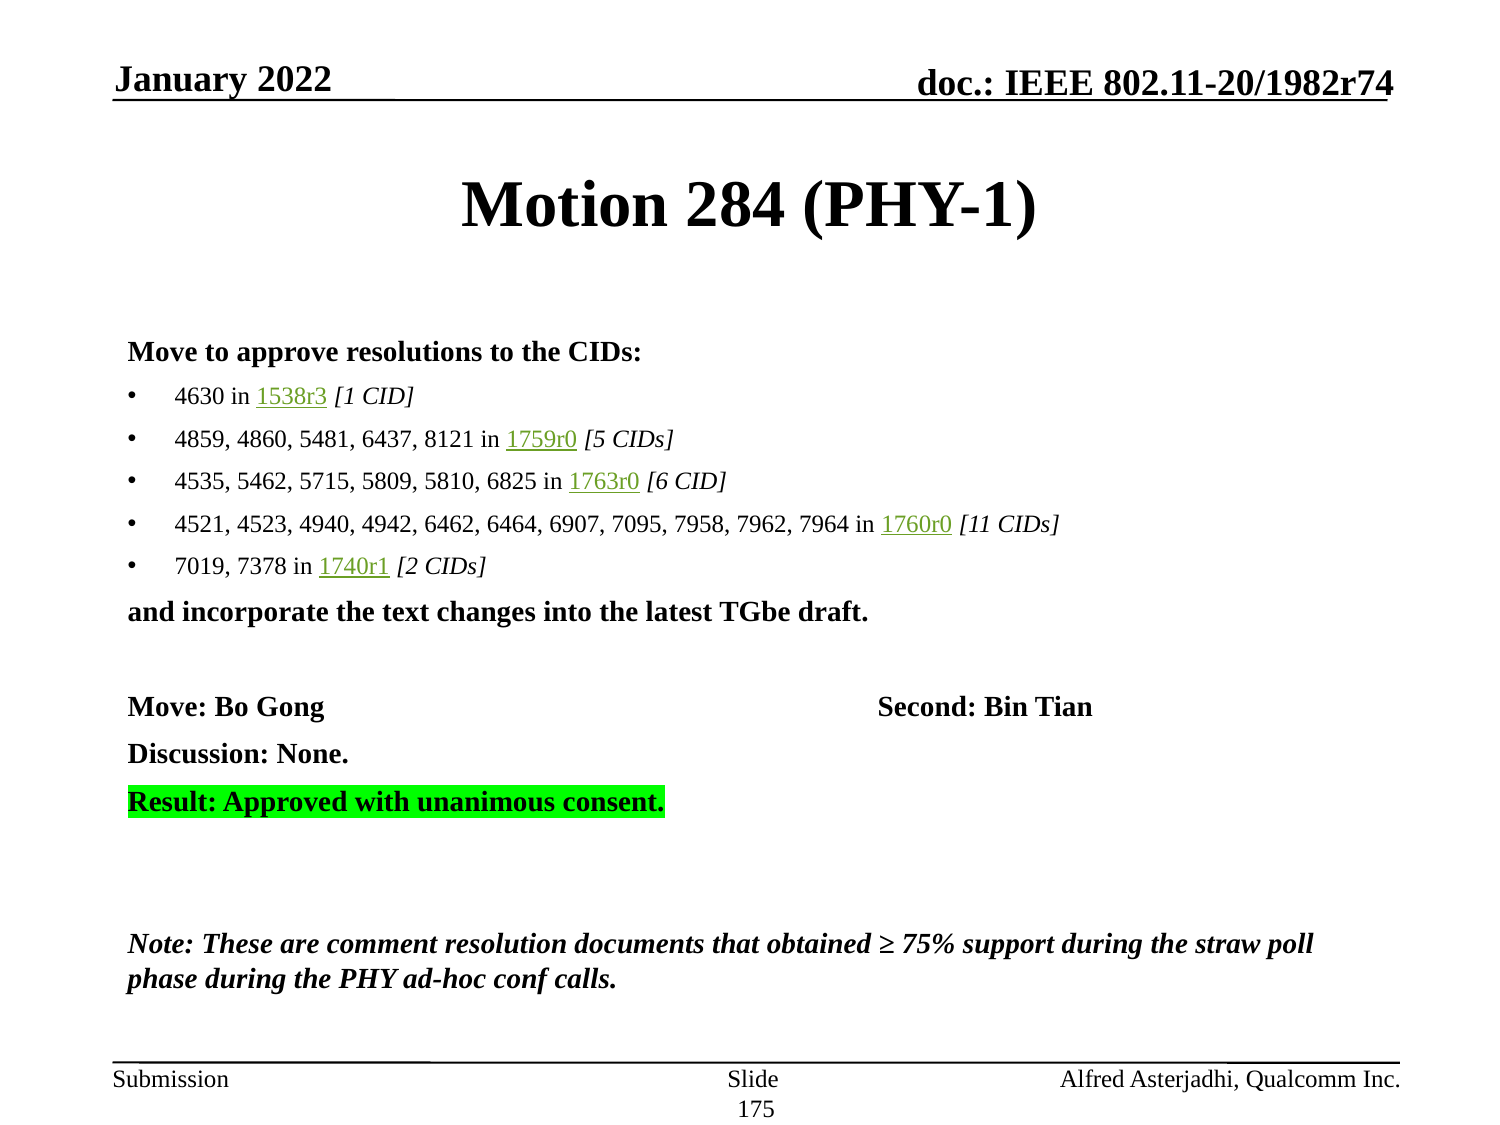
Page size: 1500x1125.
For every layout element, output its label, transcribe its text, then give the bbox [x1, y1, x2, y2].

slide_number Slide 175 [712, 1061, 800, 1123]
footer Alfred Asterjadhi, Qualcomm Inc. [878, 1061, 1402, 1093]
list Move to approve resolutions to the CIDs: 4630 in 1538r3 [1 CID] 4859, 4860, 5481, 6437, 8121 in 1759r0 [5 CIDs] 4535, 5462, 5715, 5809, 5810, 6825 in 1763r0 [6 CID] 4521, 4523, 4940, 4942, 6462, 6464, 6907, 7095, 7958, 7962, 7964 in 1760r0 [11 CIDs] 7019, 7378 in 1740r1 [2 CIDs] and incorporate the text changes into the latest TGbe draft. Move: Bo Gong Second: Bin Tian Discussion: None. Result: Approved with unanimous consent. Note: These are comment resolution documents that obtained ≥ 75% support during the straw poll phase during the PHY ad-hoc conf calls. [112, 324, 1388, 1063]
title Motion 284 (PHY-1) [112, 112, 1388, 288]
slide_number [114, 54, 423, 100]
